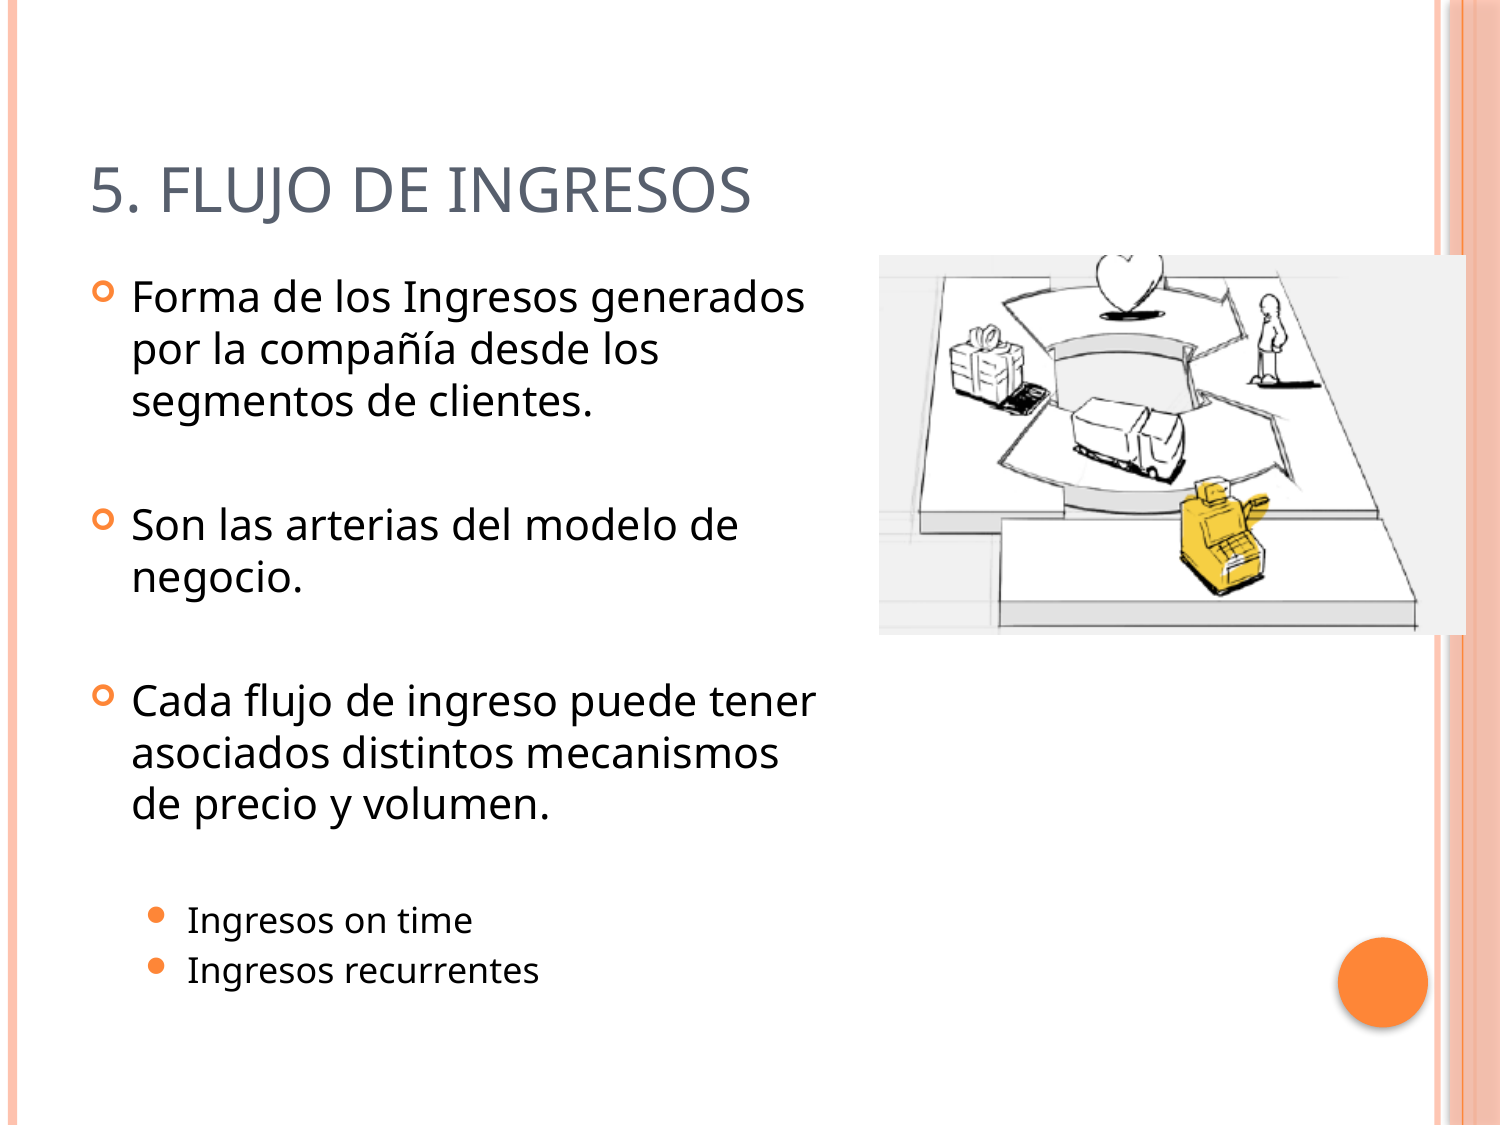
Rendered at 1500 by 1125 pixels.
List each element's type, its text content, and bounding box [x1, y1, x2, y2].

picture [879, 254, 1467, 636]
title 5. Flujo de Ingresos [75, 45, 1300, 233]
list Forma de los Ingresos generados por la compañía desde los segmentos de clientes. Son las arterias del modelo de negocio. Cada flujo de ingreso puede tener asociados distintos mecanismos de precio y volumen. Ingresos on time Ingresos recurrentes [75, 262, 857, 1005]
